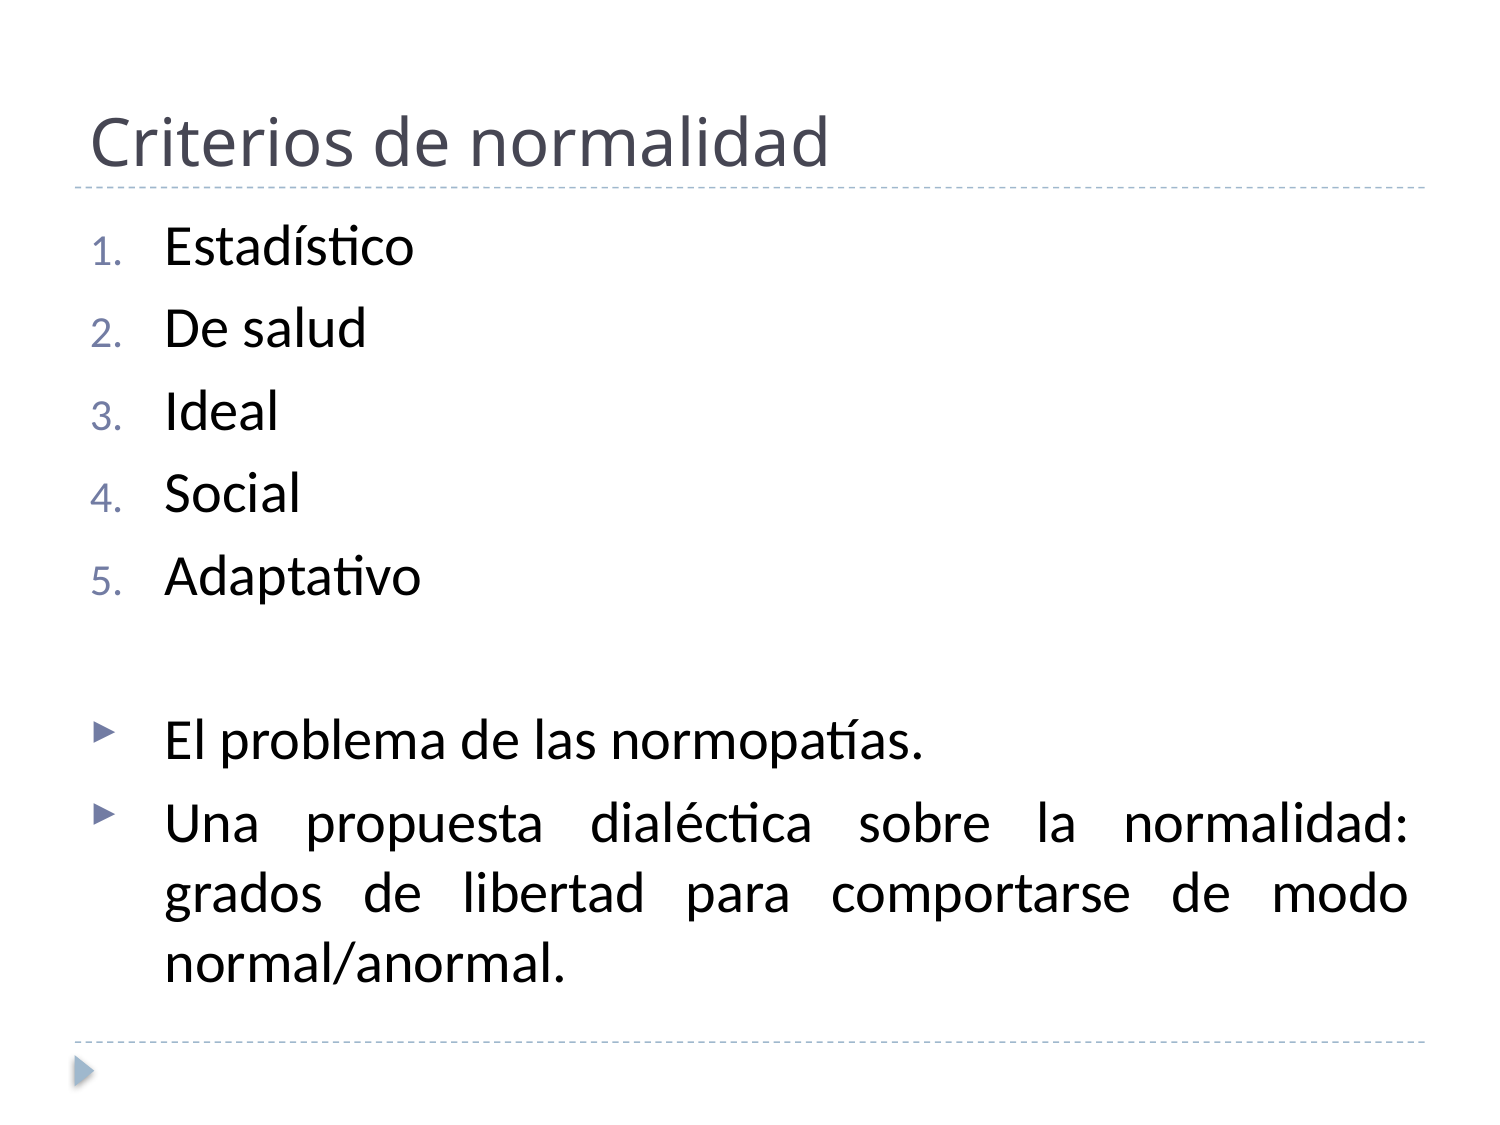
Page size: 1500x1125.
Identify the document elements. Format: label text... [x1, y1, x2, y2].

list Estadístico De salud Ideal Social Adaptativo El problema de las normopatías. Una propuesta dialéctica sobre la normalidad: grados de libertad para comportarse de modo normal/anormal. [75, 200, 1425, 1010]
title Criterios de normalidad [75, 24, 1425, 188]
